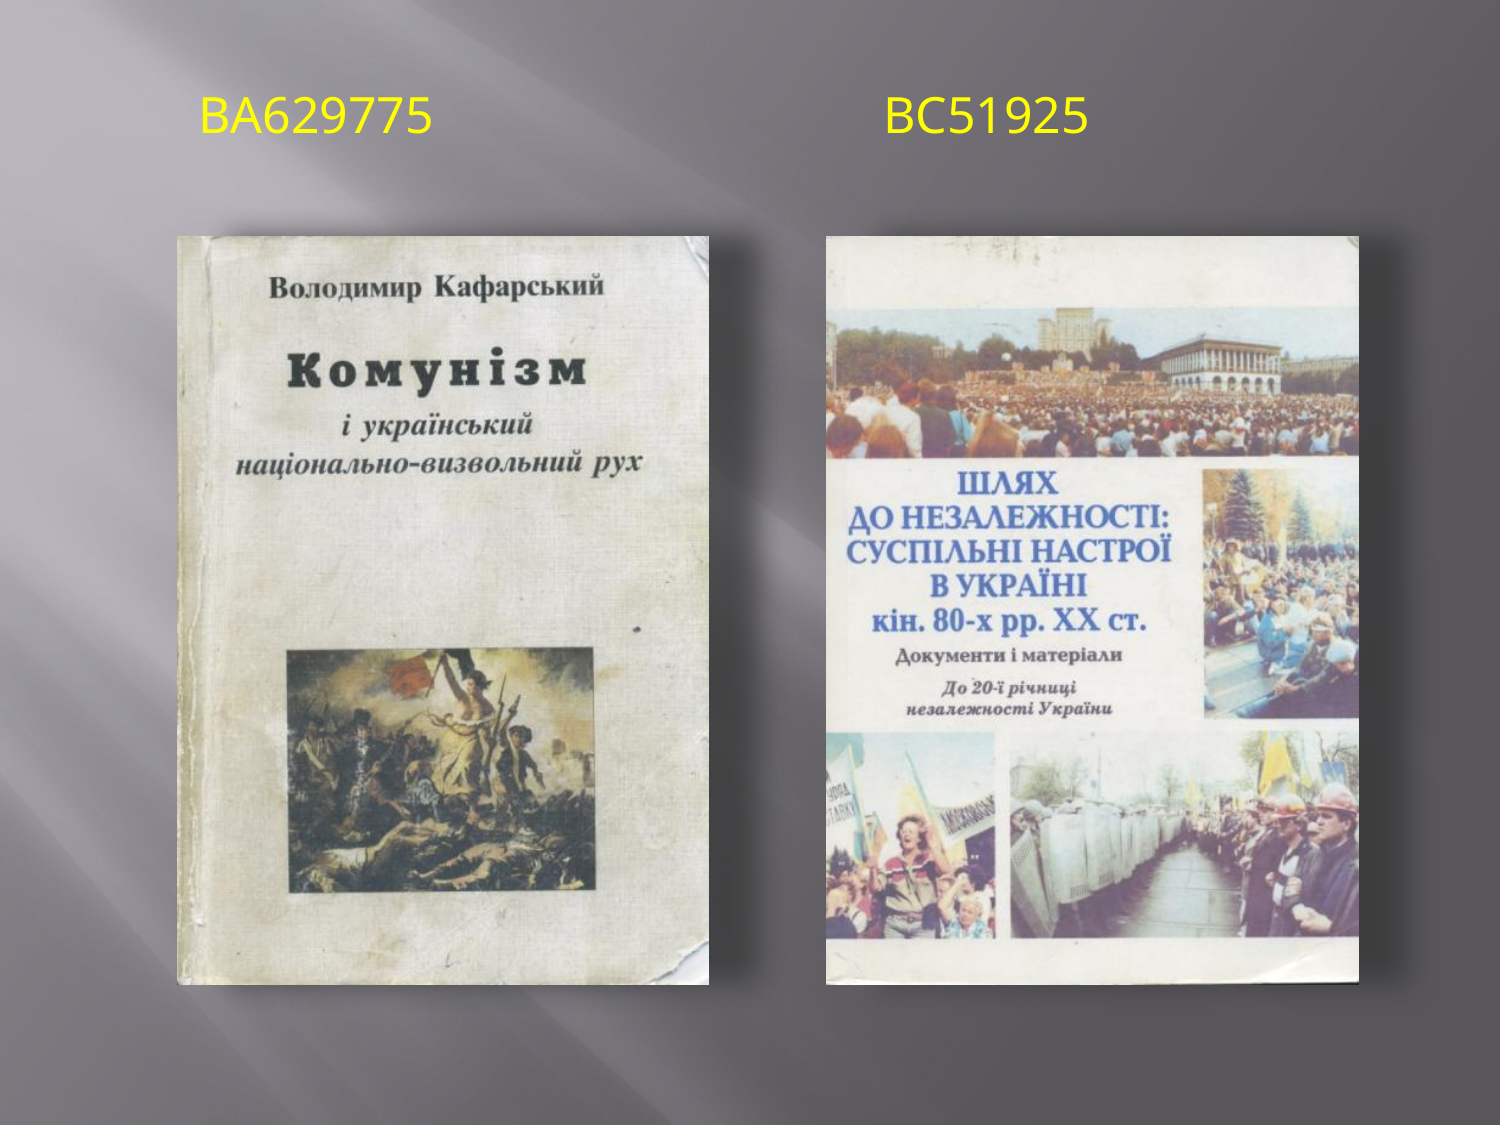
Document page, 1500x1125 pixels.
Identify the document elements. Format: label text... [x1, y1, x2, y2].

list ВС51925 [868, 31, 1425, 197]
list ВА629775 [183, 31, 738, 197]
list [176, 235, 709, 986]
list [826, 235, 1359, 986]
picture [0, 0, 1500, 1125]
